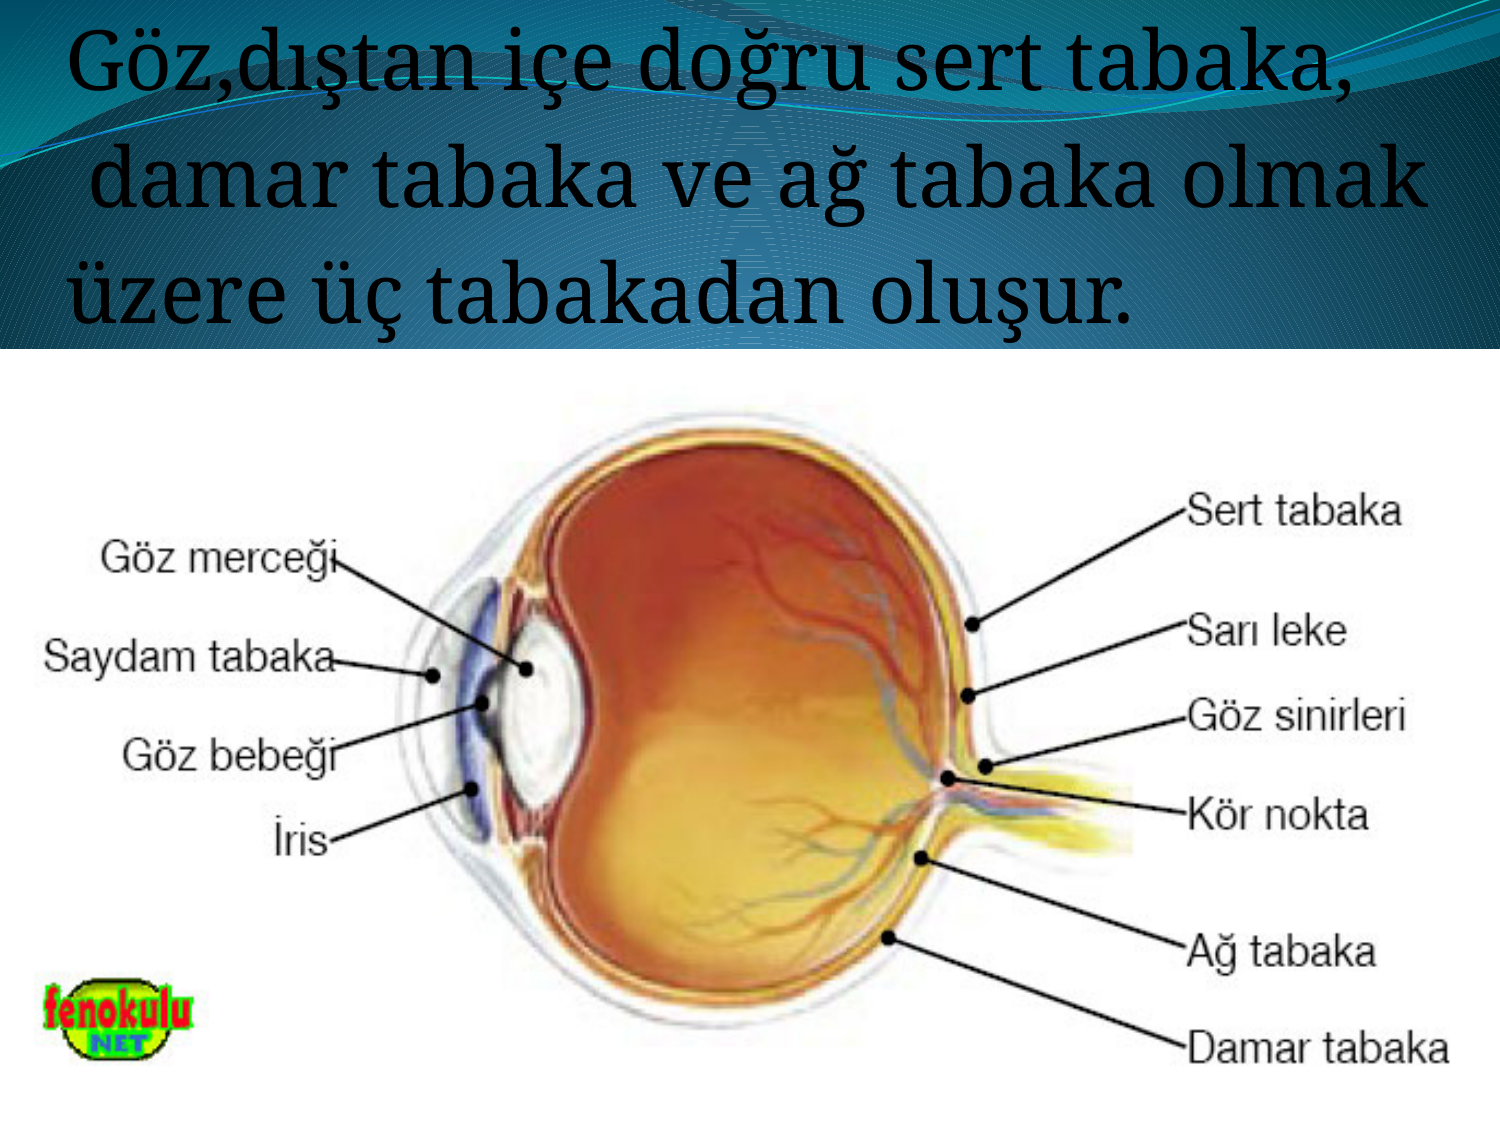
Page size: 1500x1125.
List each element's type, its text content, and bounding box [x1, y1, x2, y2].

subtitle Göz,dıştan içe doğru sert tabaka, damar tabaka ve ağ tabaka olmak üzere üç tabakadan oluşur. [0, 0, 1500, 349]
picture [0, 349, 1500, 1125]
